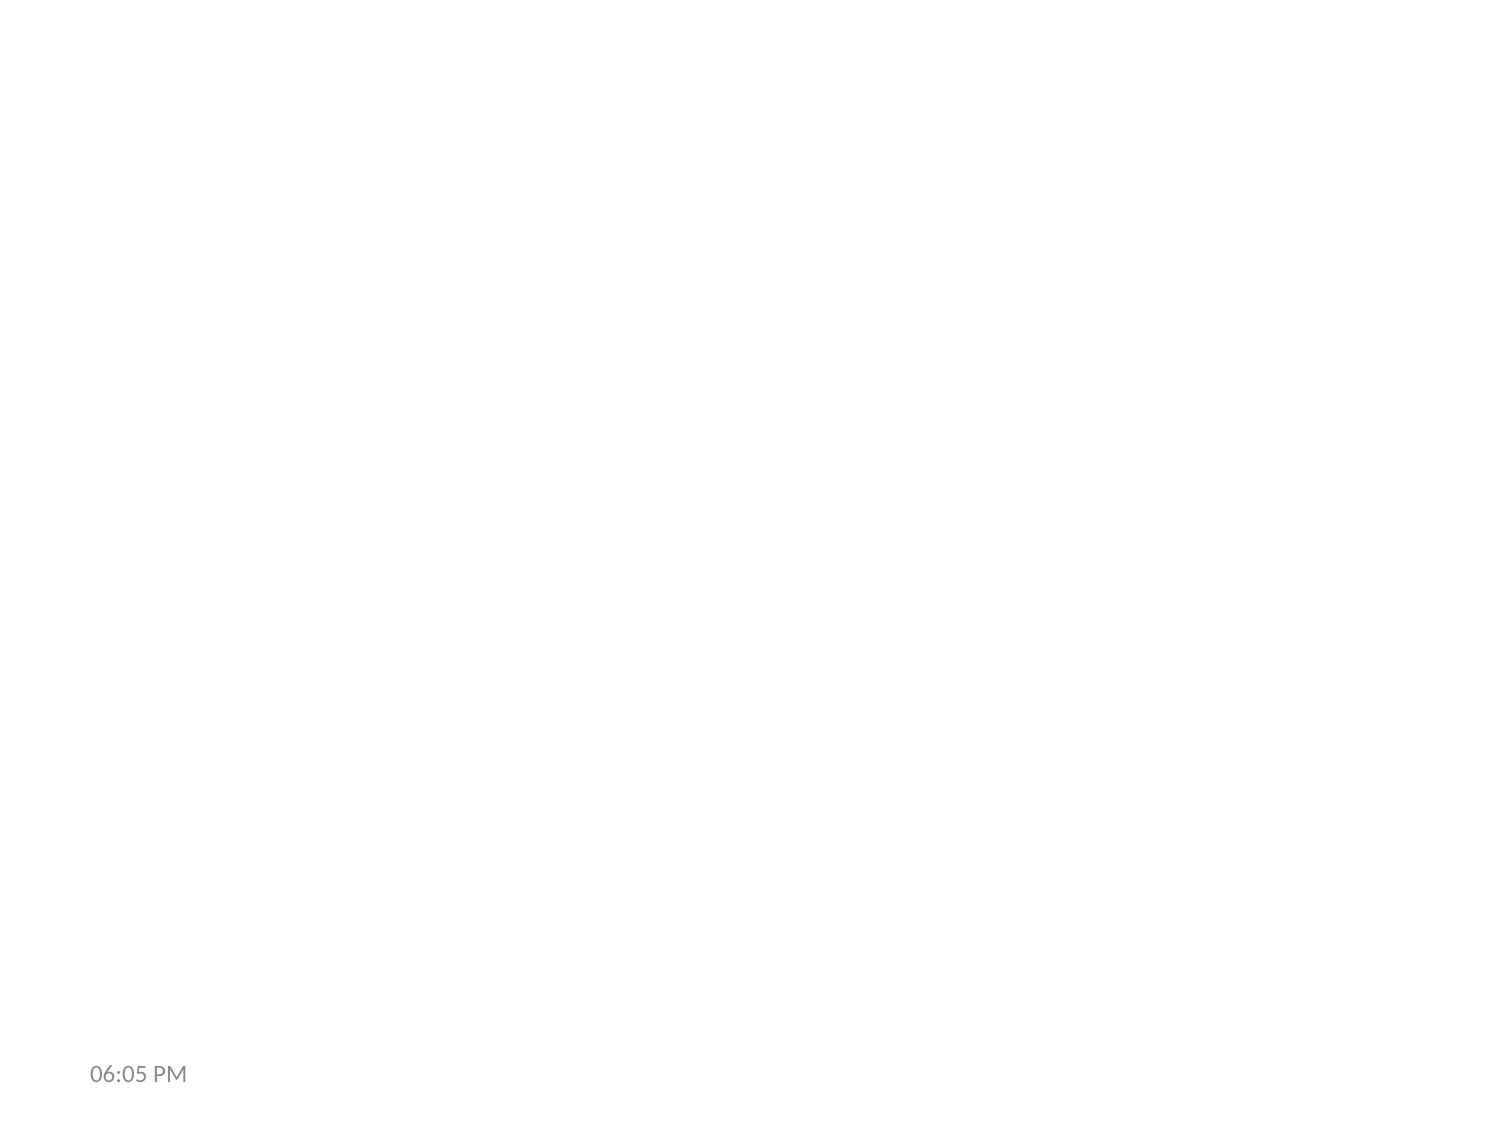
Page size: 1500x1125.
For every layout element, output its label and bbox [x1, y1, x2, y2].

slide_number [75, 1042, 425, 1103]
